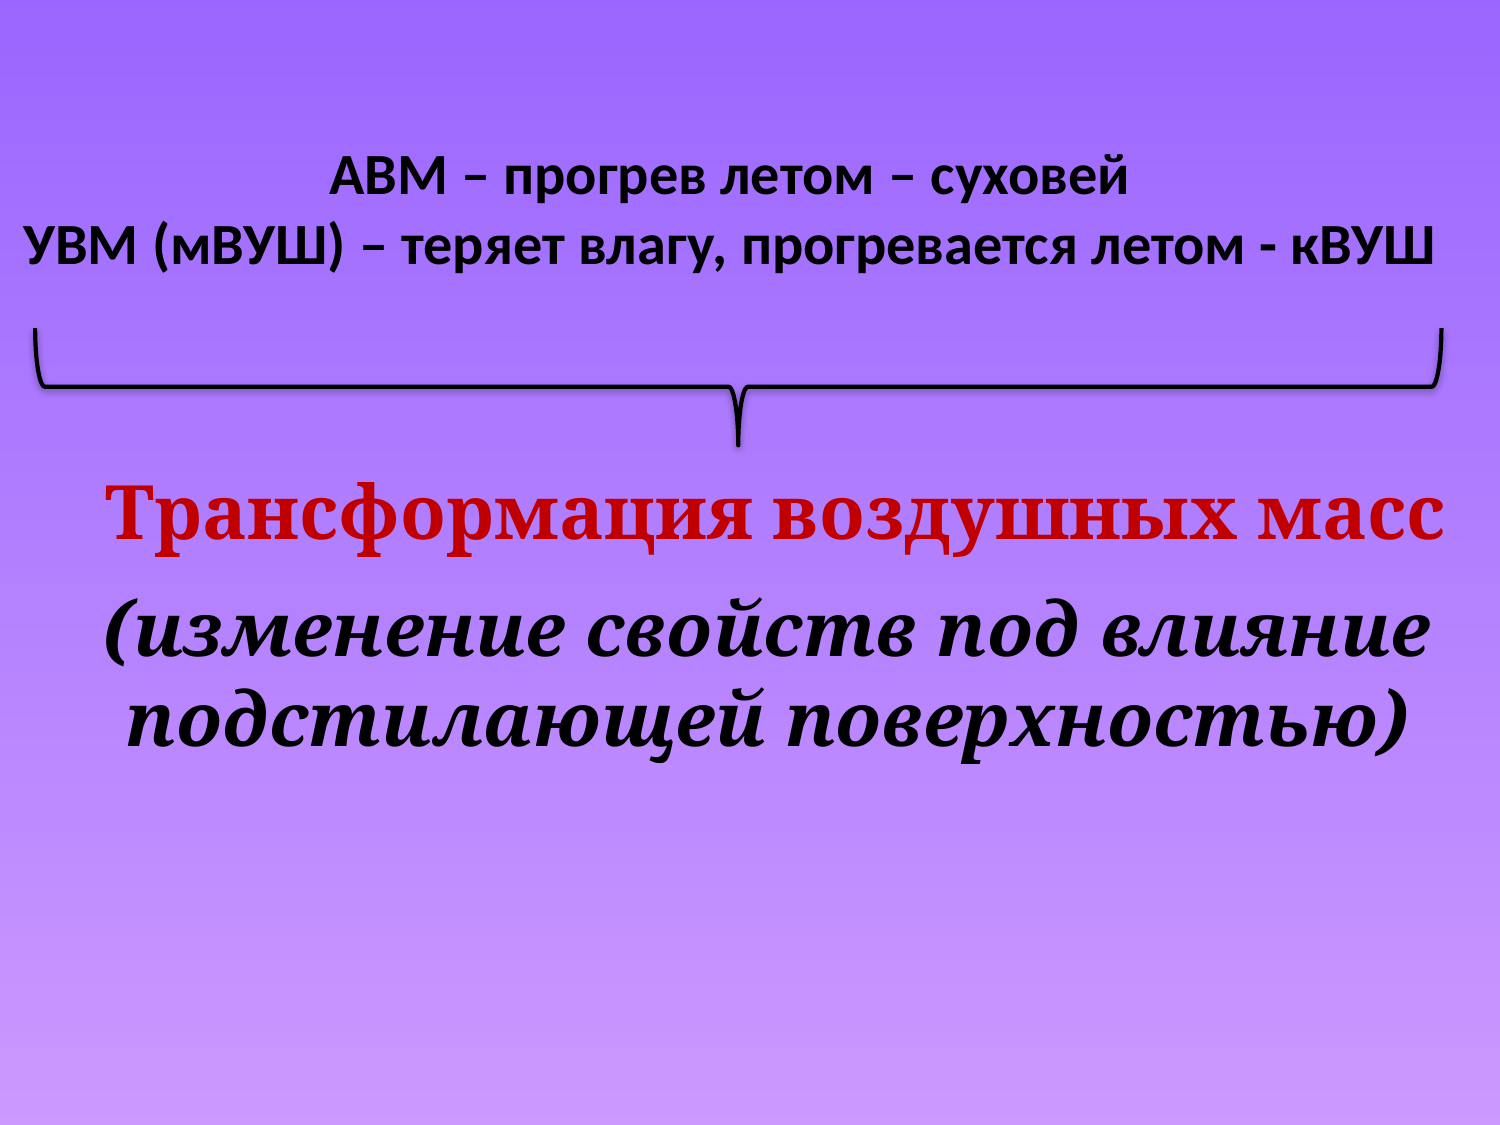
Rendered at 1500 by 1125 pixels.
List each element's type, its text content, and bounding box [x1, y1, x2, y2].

text_box АВМ – прогрев летом – суховей УВМ (мВУШ) – теряет влагу, прогревается летом - кВУШ [8, 128, 1451, 284]
text_box Трансформация воздушных масс [90, 456, 1463, 562]
text_box [33, 328, 1444, 448]
text_box (изменение свойств под влияние подстилающей поверхностью) [82, 574, 1454, 769]
